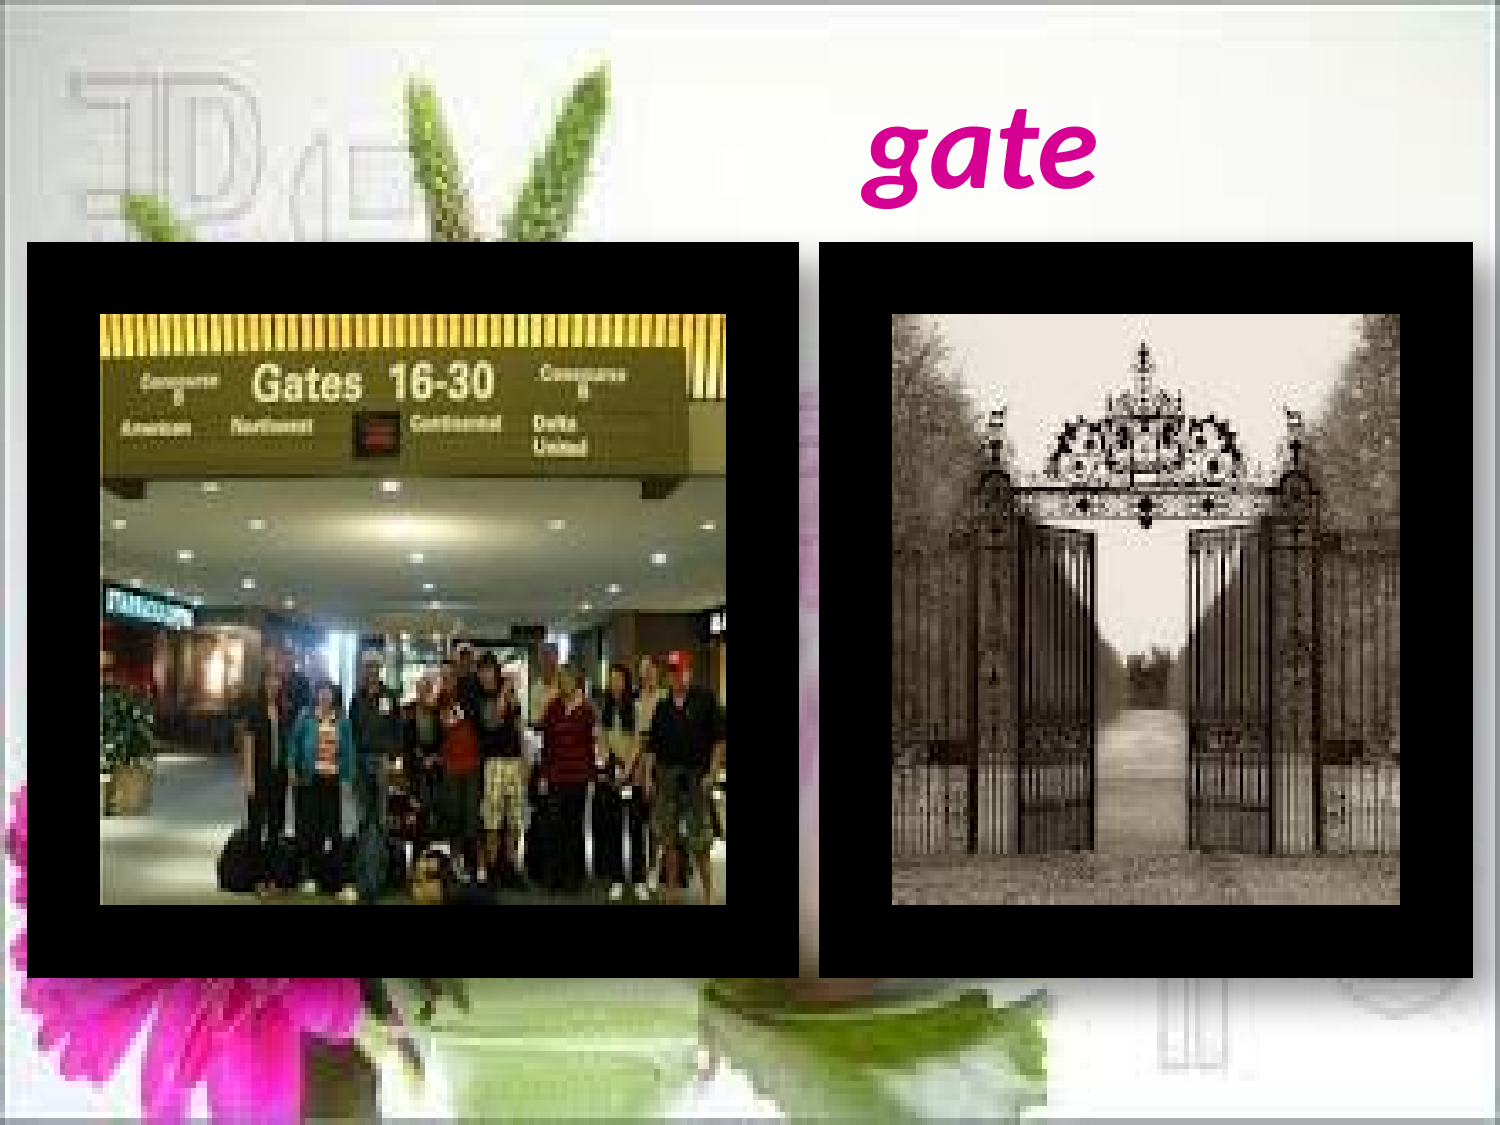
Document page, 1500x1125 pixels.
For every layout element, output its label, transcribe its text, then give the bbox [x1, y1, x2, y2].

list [100, 314, 727, 906]
picture [0, 0, 1500, 1125]
title gate [537, 45, 1425, 233]
